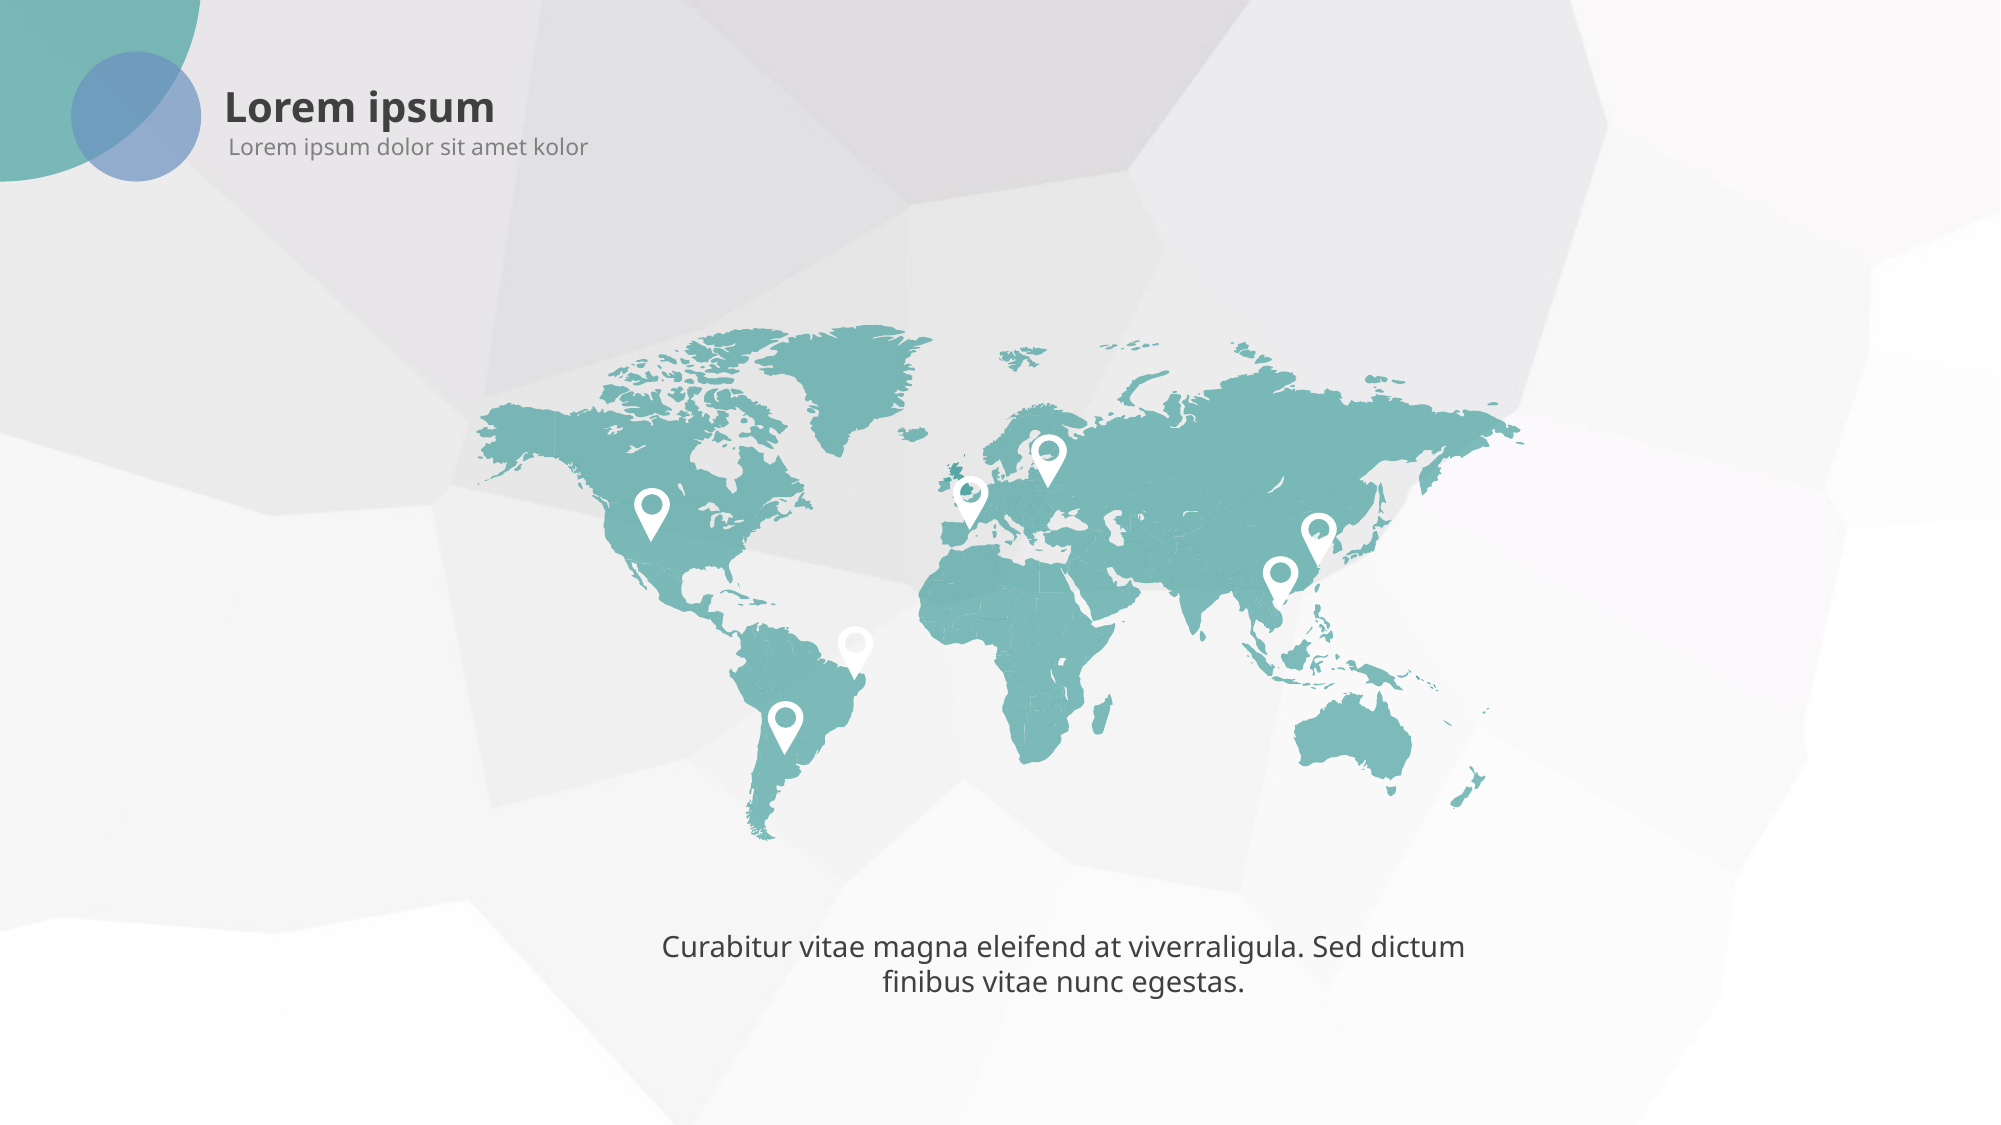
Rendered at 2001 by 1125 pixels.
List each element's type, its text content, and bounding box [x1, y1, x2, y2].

picture [0, 0, 2001, 1125]
text_box Lorem ipsum [209, 73, 511, 139]
text_box Curabitur vitae magna eleifend at viverraligula. Sed dictum finibus vitae nunc egestas. [597, 920, 1530, 1006]
text_box [70, 50, 203, 183]
text_box Lorem ipsum dolor sit amet kolor [213, 125, 605, 168]
text_box [0, 0, 202, 183]
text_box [475, 324, 1525, 842]
